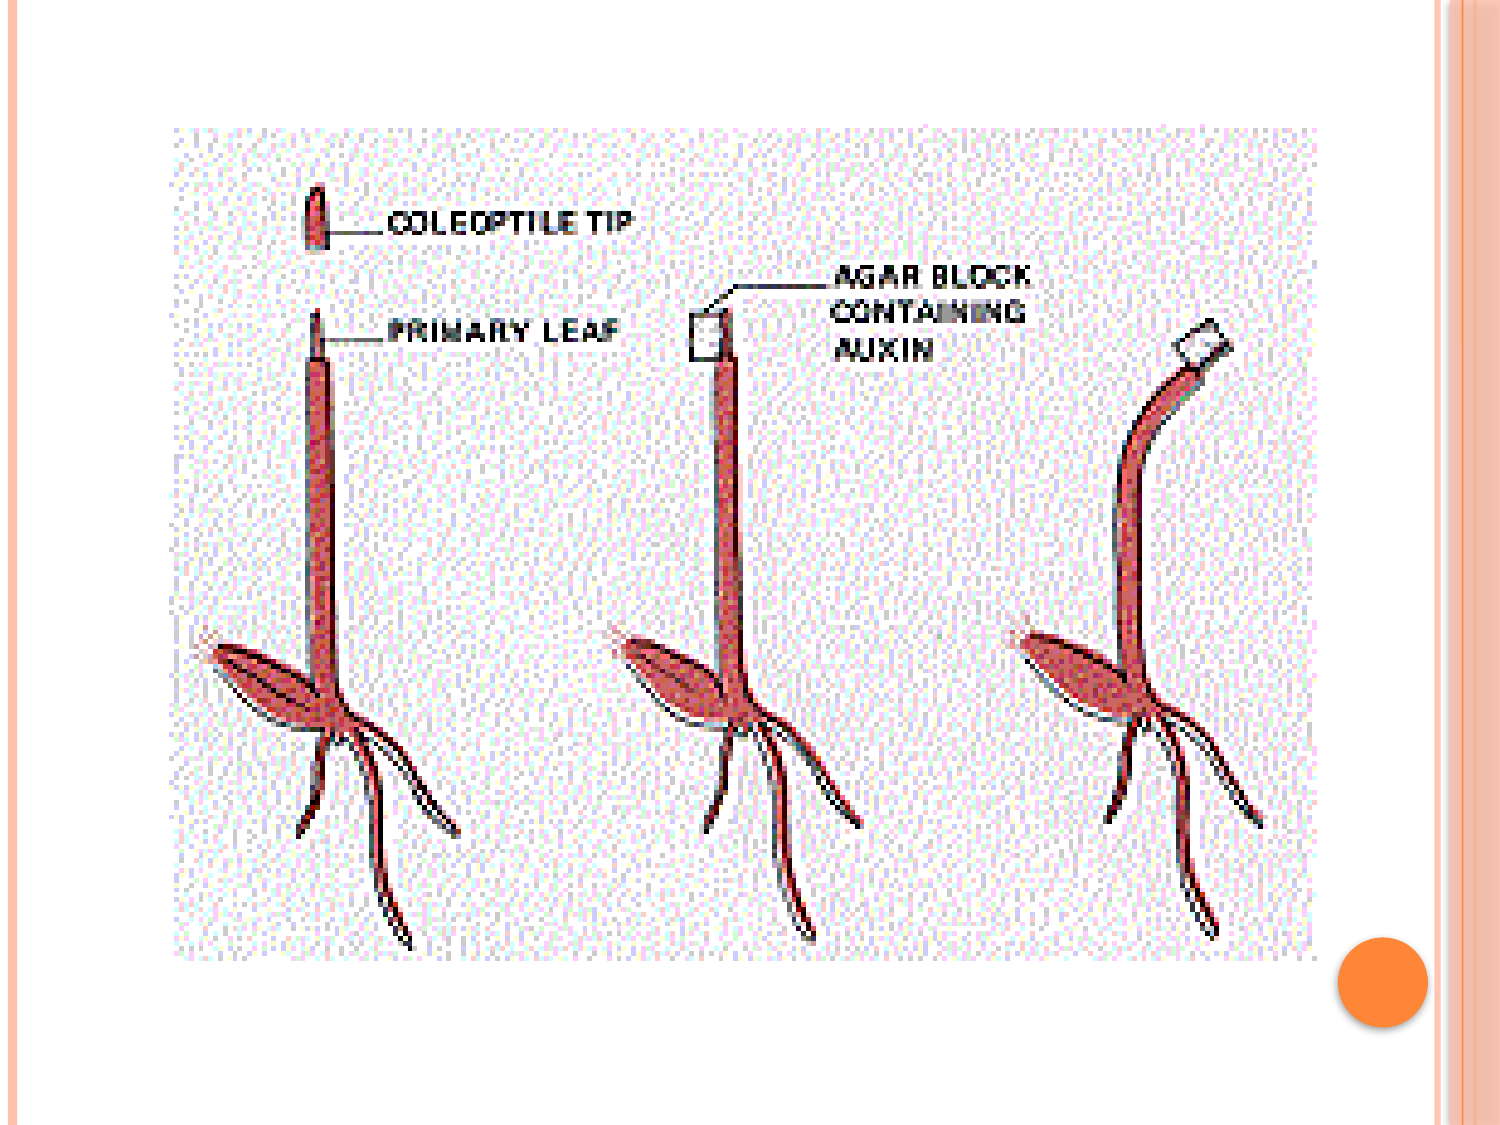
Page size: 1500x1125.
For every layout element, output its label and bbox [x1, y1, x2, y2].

picture [164, 124, 1317, 961]
